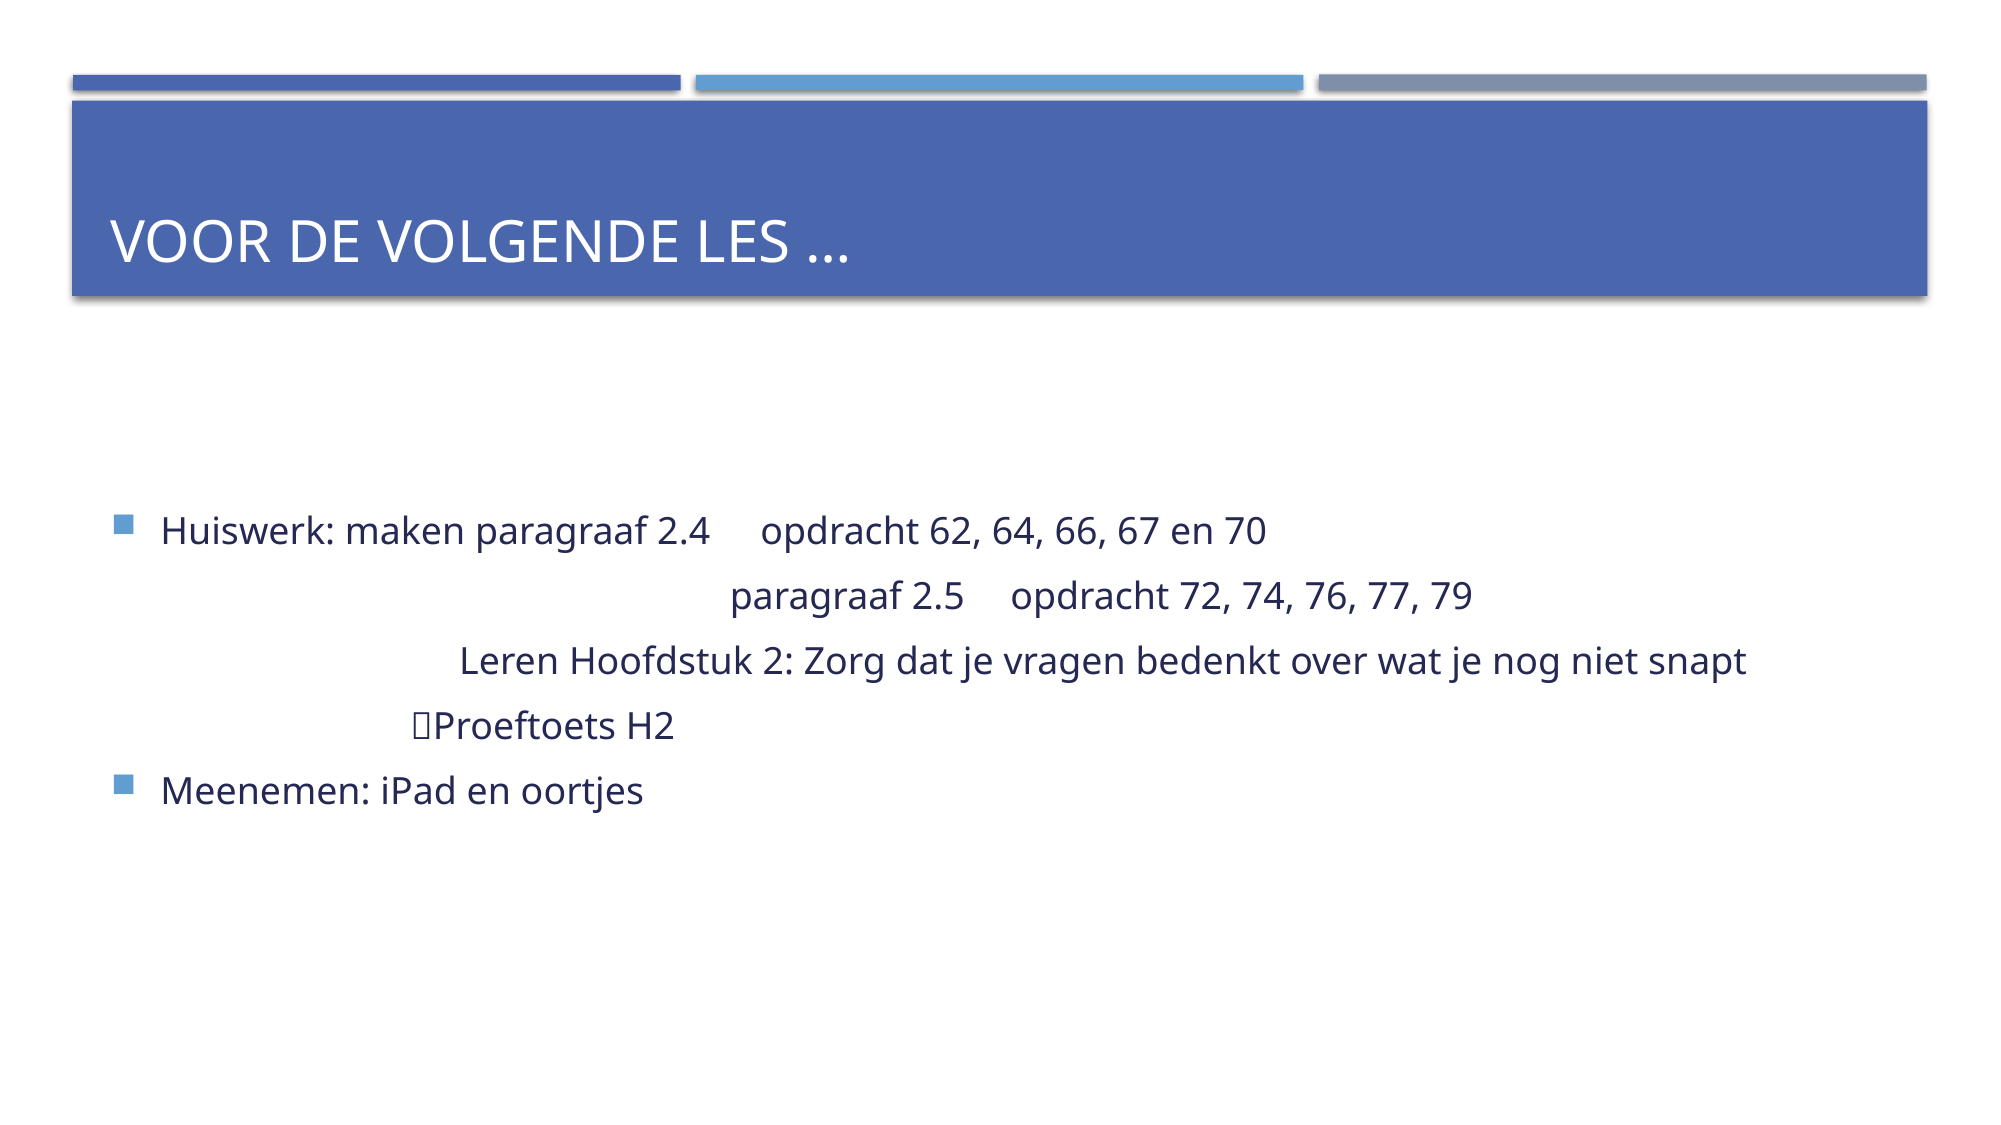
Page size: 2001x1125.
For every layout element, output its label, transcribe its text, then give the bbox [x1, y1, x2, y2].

title Voor de volgende les … [95, 115, 1905, 282]
list Huiswerk: maken paragraaf 2.4 opdracht 62, 64, 66, 67 en 70 paragraaf 2.5 opdracht 72, 74, 76, 77, 79 Leren Hoofdstuk 2: Zorg dat je vragen bedenkt over wat je nog niet snapt Proeftoets H2 Meenemen: iPad en oortjes [95, 357, 1905, 962]
